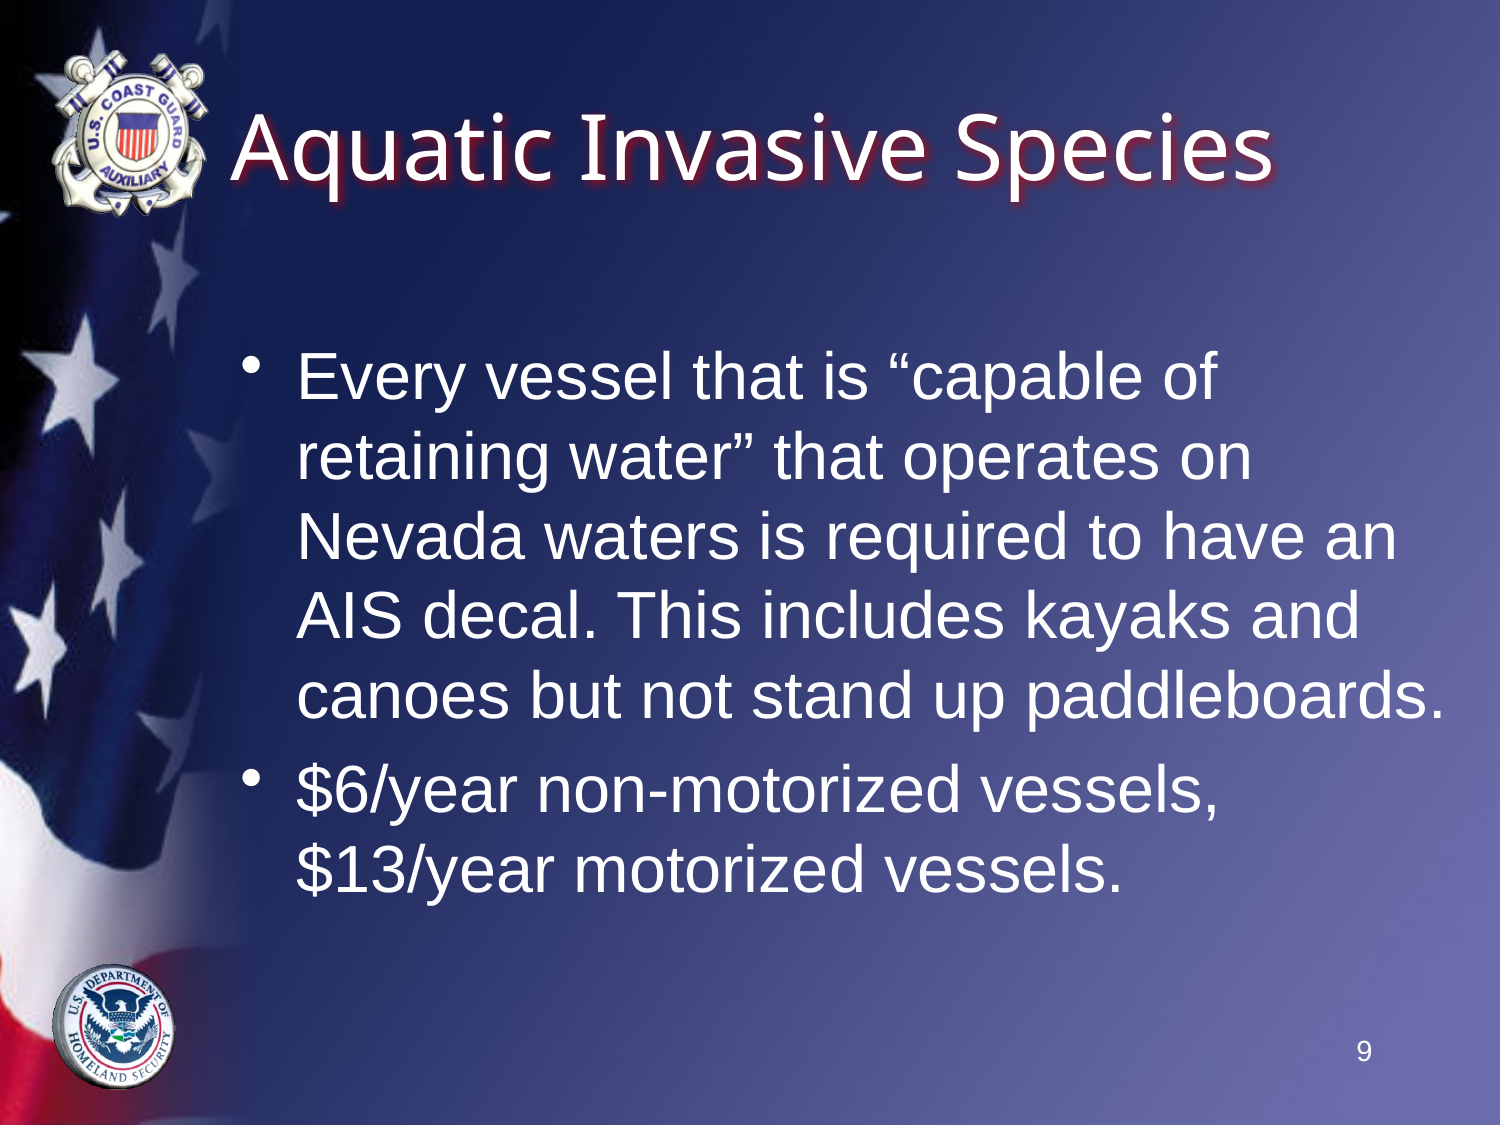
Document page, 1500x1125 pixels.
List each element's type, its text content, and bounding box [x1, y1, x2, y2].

picture [0, 0, 1500, 1125]
list Every vessel that is “capable of retaining water” that operates on Nevada waters is required to have an AIS decal. This includes kayaks and canoes but not stand up paddleboards. $6/year non-motorized vessels, $13/year motorized vessels. [225, 324, 1500, 1000]
title Aquatic Invasive Species [115, 50, 1391, 238]
slide_number 9 [1074, 1025, 1388, 1100]
